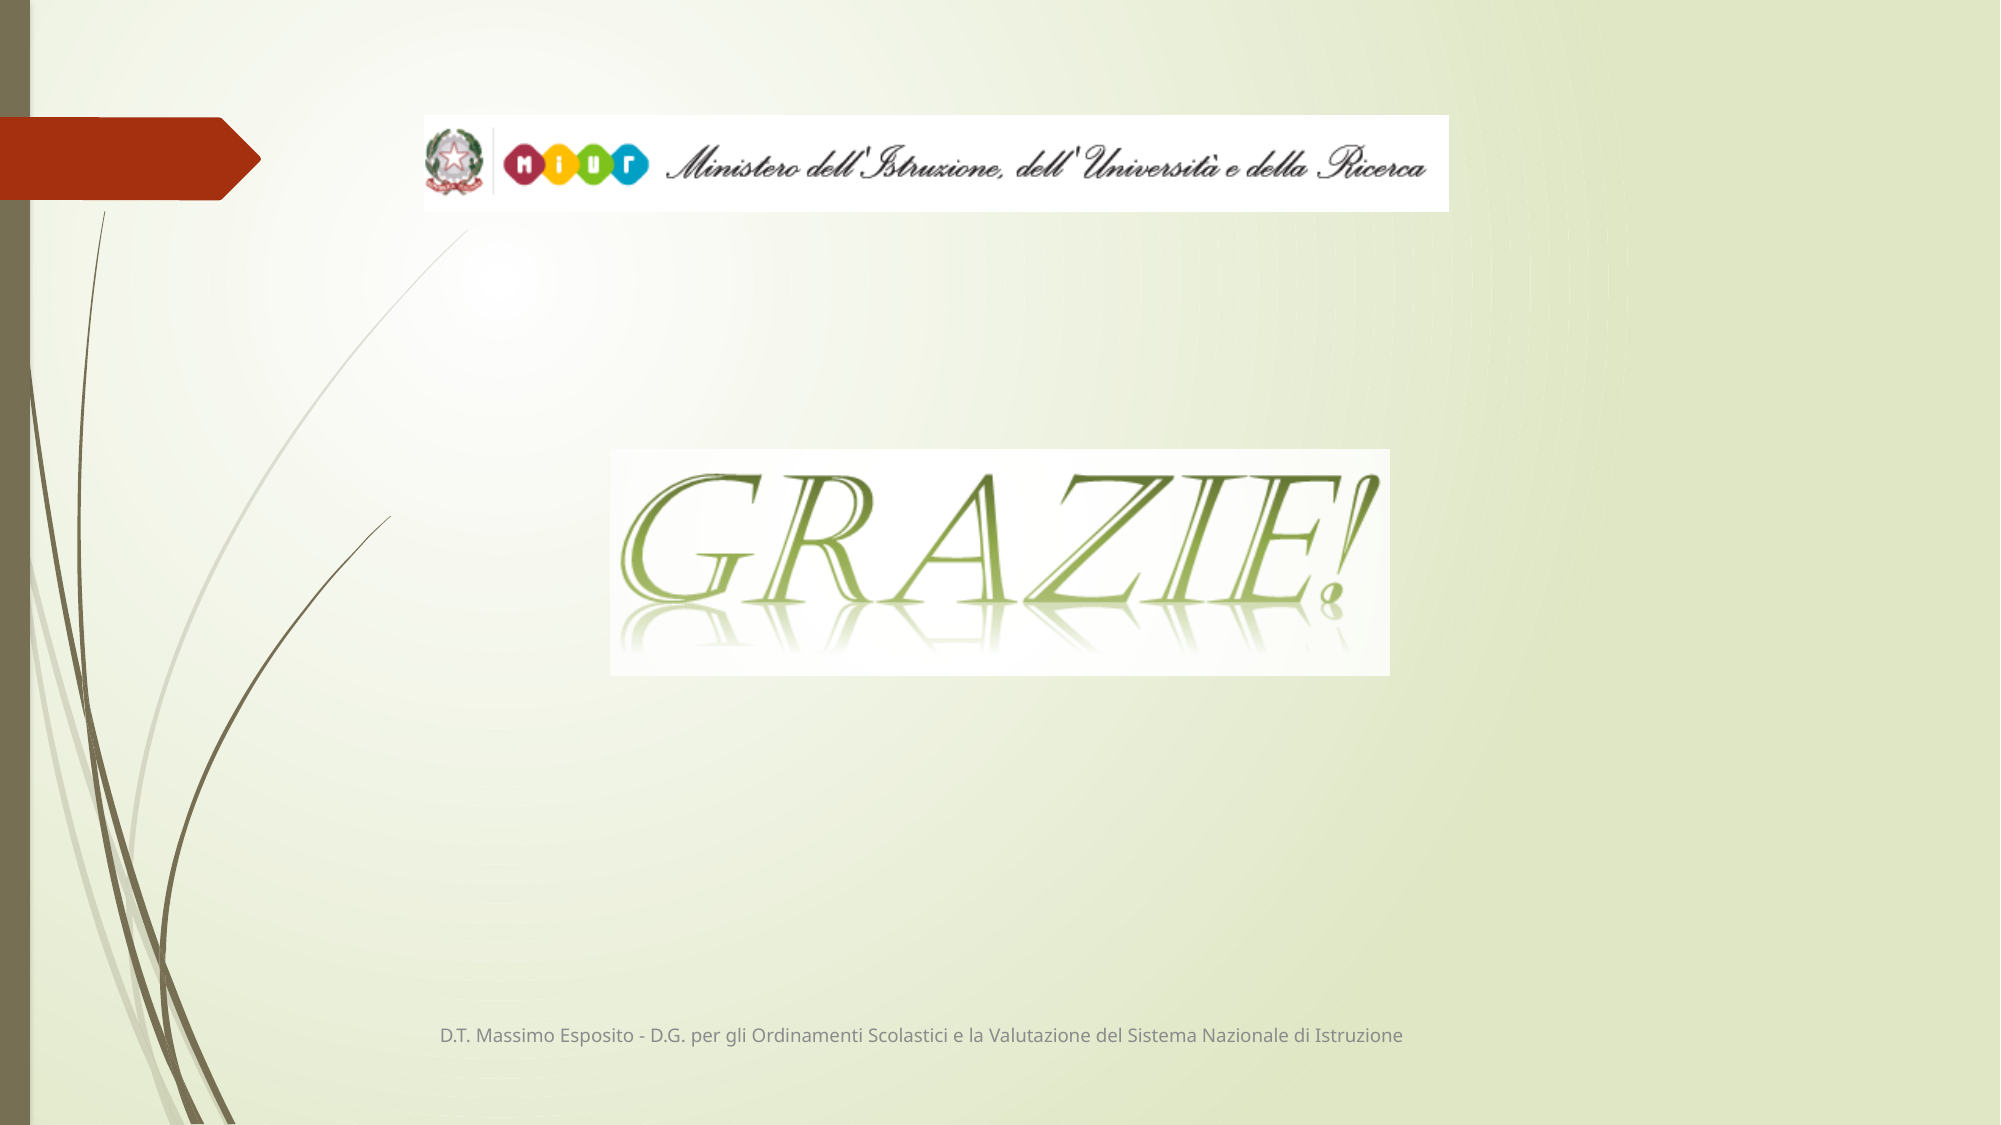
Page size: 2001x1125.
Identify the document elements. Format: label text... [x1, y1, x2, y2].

picture [424, 115, 1449, 212]
picture [609, 448, 1391, 676]
footer D.T. Massimo Esposito - D.G. per gli Ordinamenti Scolastici e la Valutazione del Sistema Nazionale di Istruzione [424, 1006, 1675, 1067]
